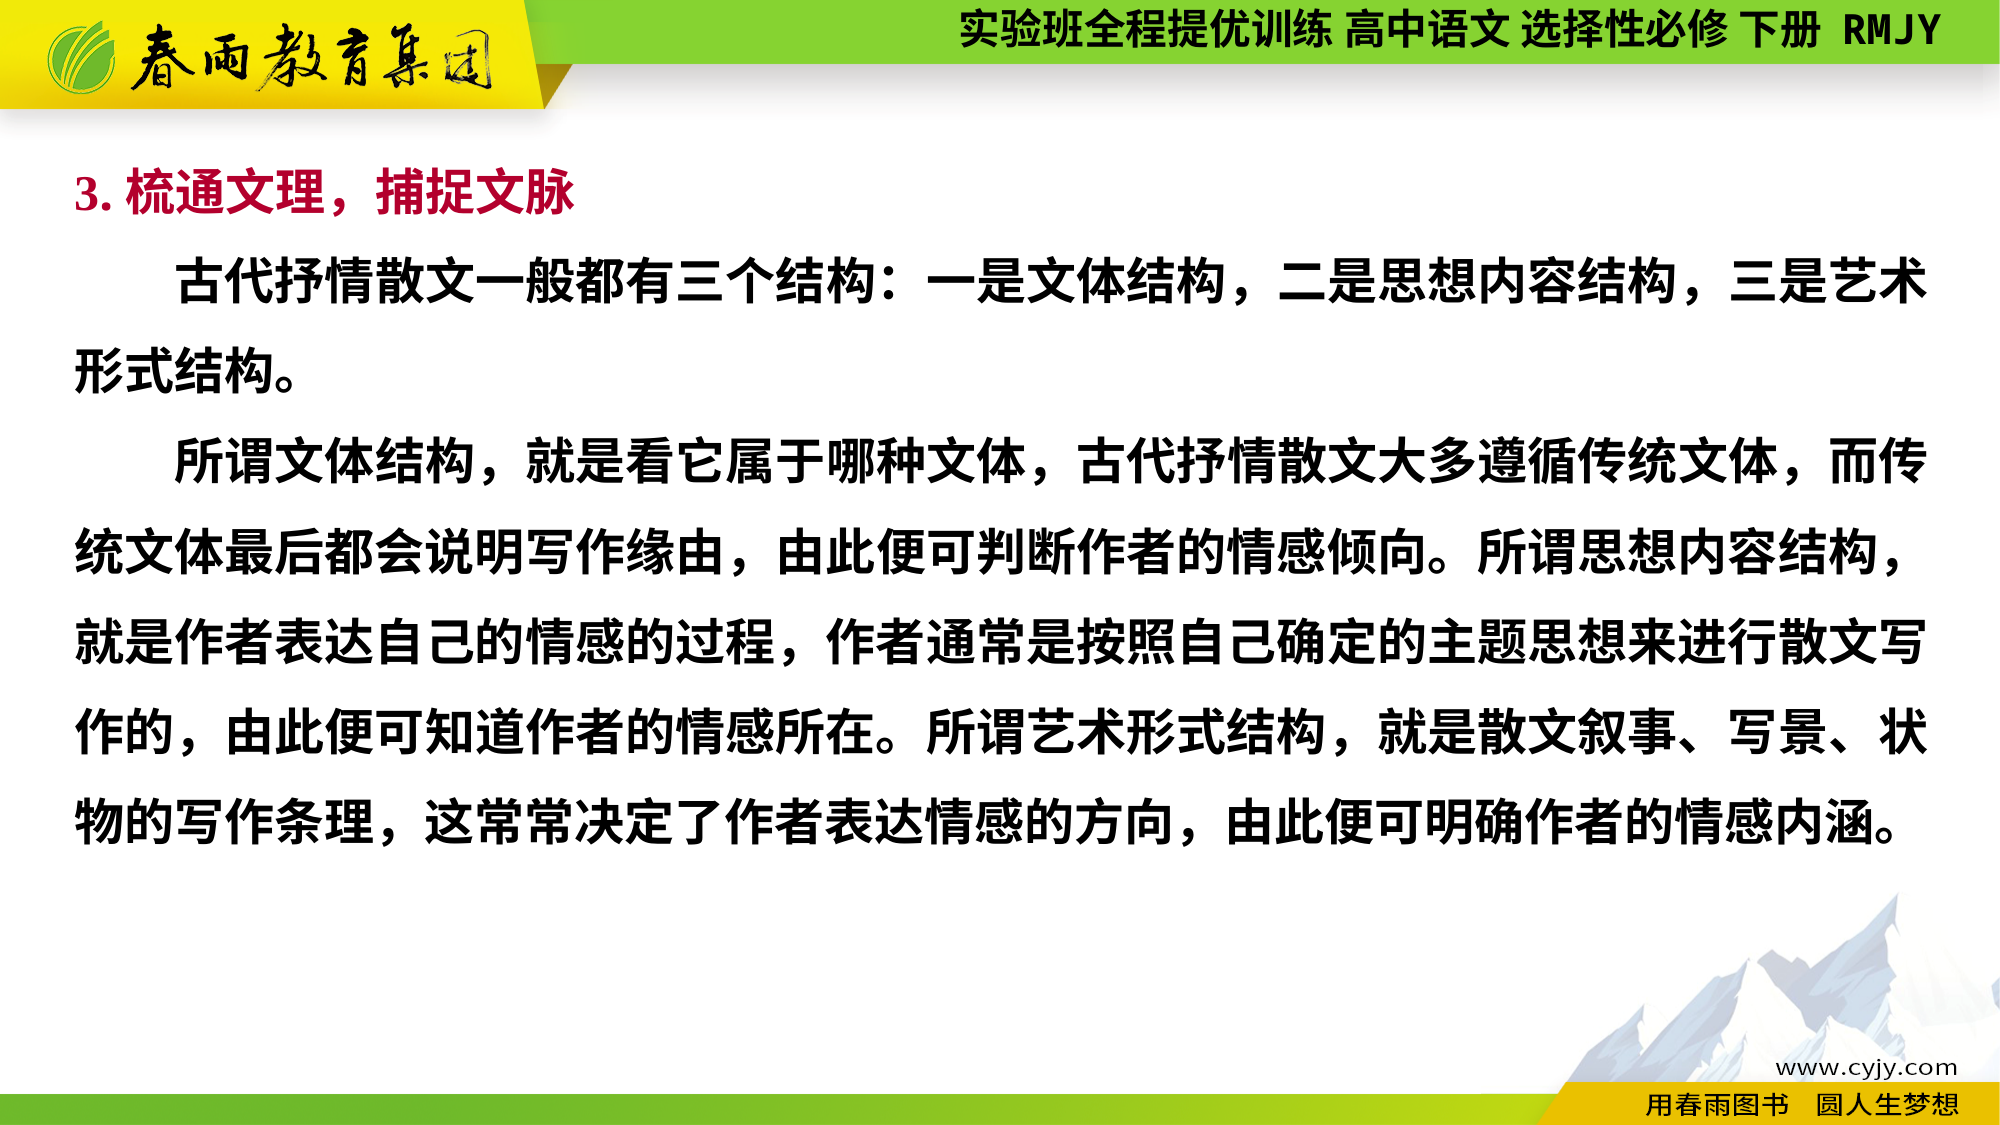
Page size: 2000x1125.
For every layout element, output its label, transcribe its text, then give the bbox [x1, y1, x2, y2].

list 3.梳通文理，捕捉文脉 古代抒情散文一般都有三个结构：一是文体结构，二是思想内容结构，三是艺术形式结构。 所谓文体结构，就是看它属于哪种文体，古代抒情散文大多遵循传统文体，而传统文体最后都会说明写作缘由，由此便可判断作者的情感倾向。所谓思想内容结构，就是作者表达自己的情感的过程，作者通常是按照自己确定的主题思想来进行散文写作的，由此便可知道作者的情感所在。所谓艺术形式结构，就是散文叙事、写景、状物的写作条理，这常常决定了作者表达情感的方向，由此便可明确作者的情感内涵。 [59, 122, 1944, 956]
picture [0, 0, 2000, 1125]
